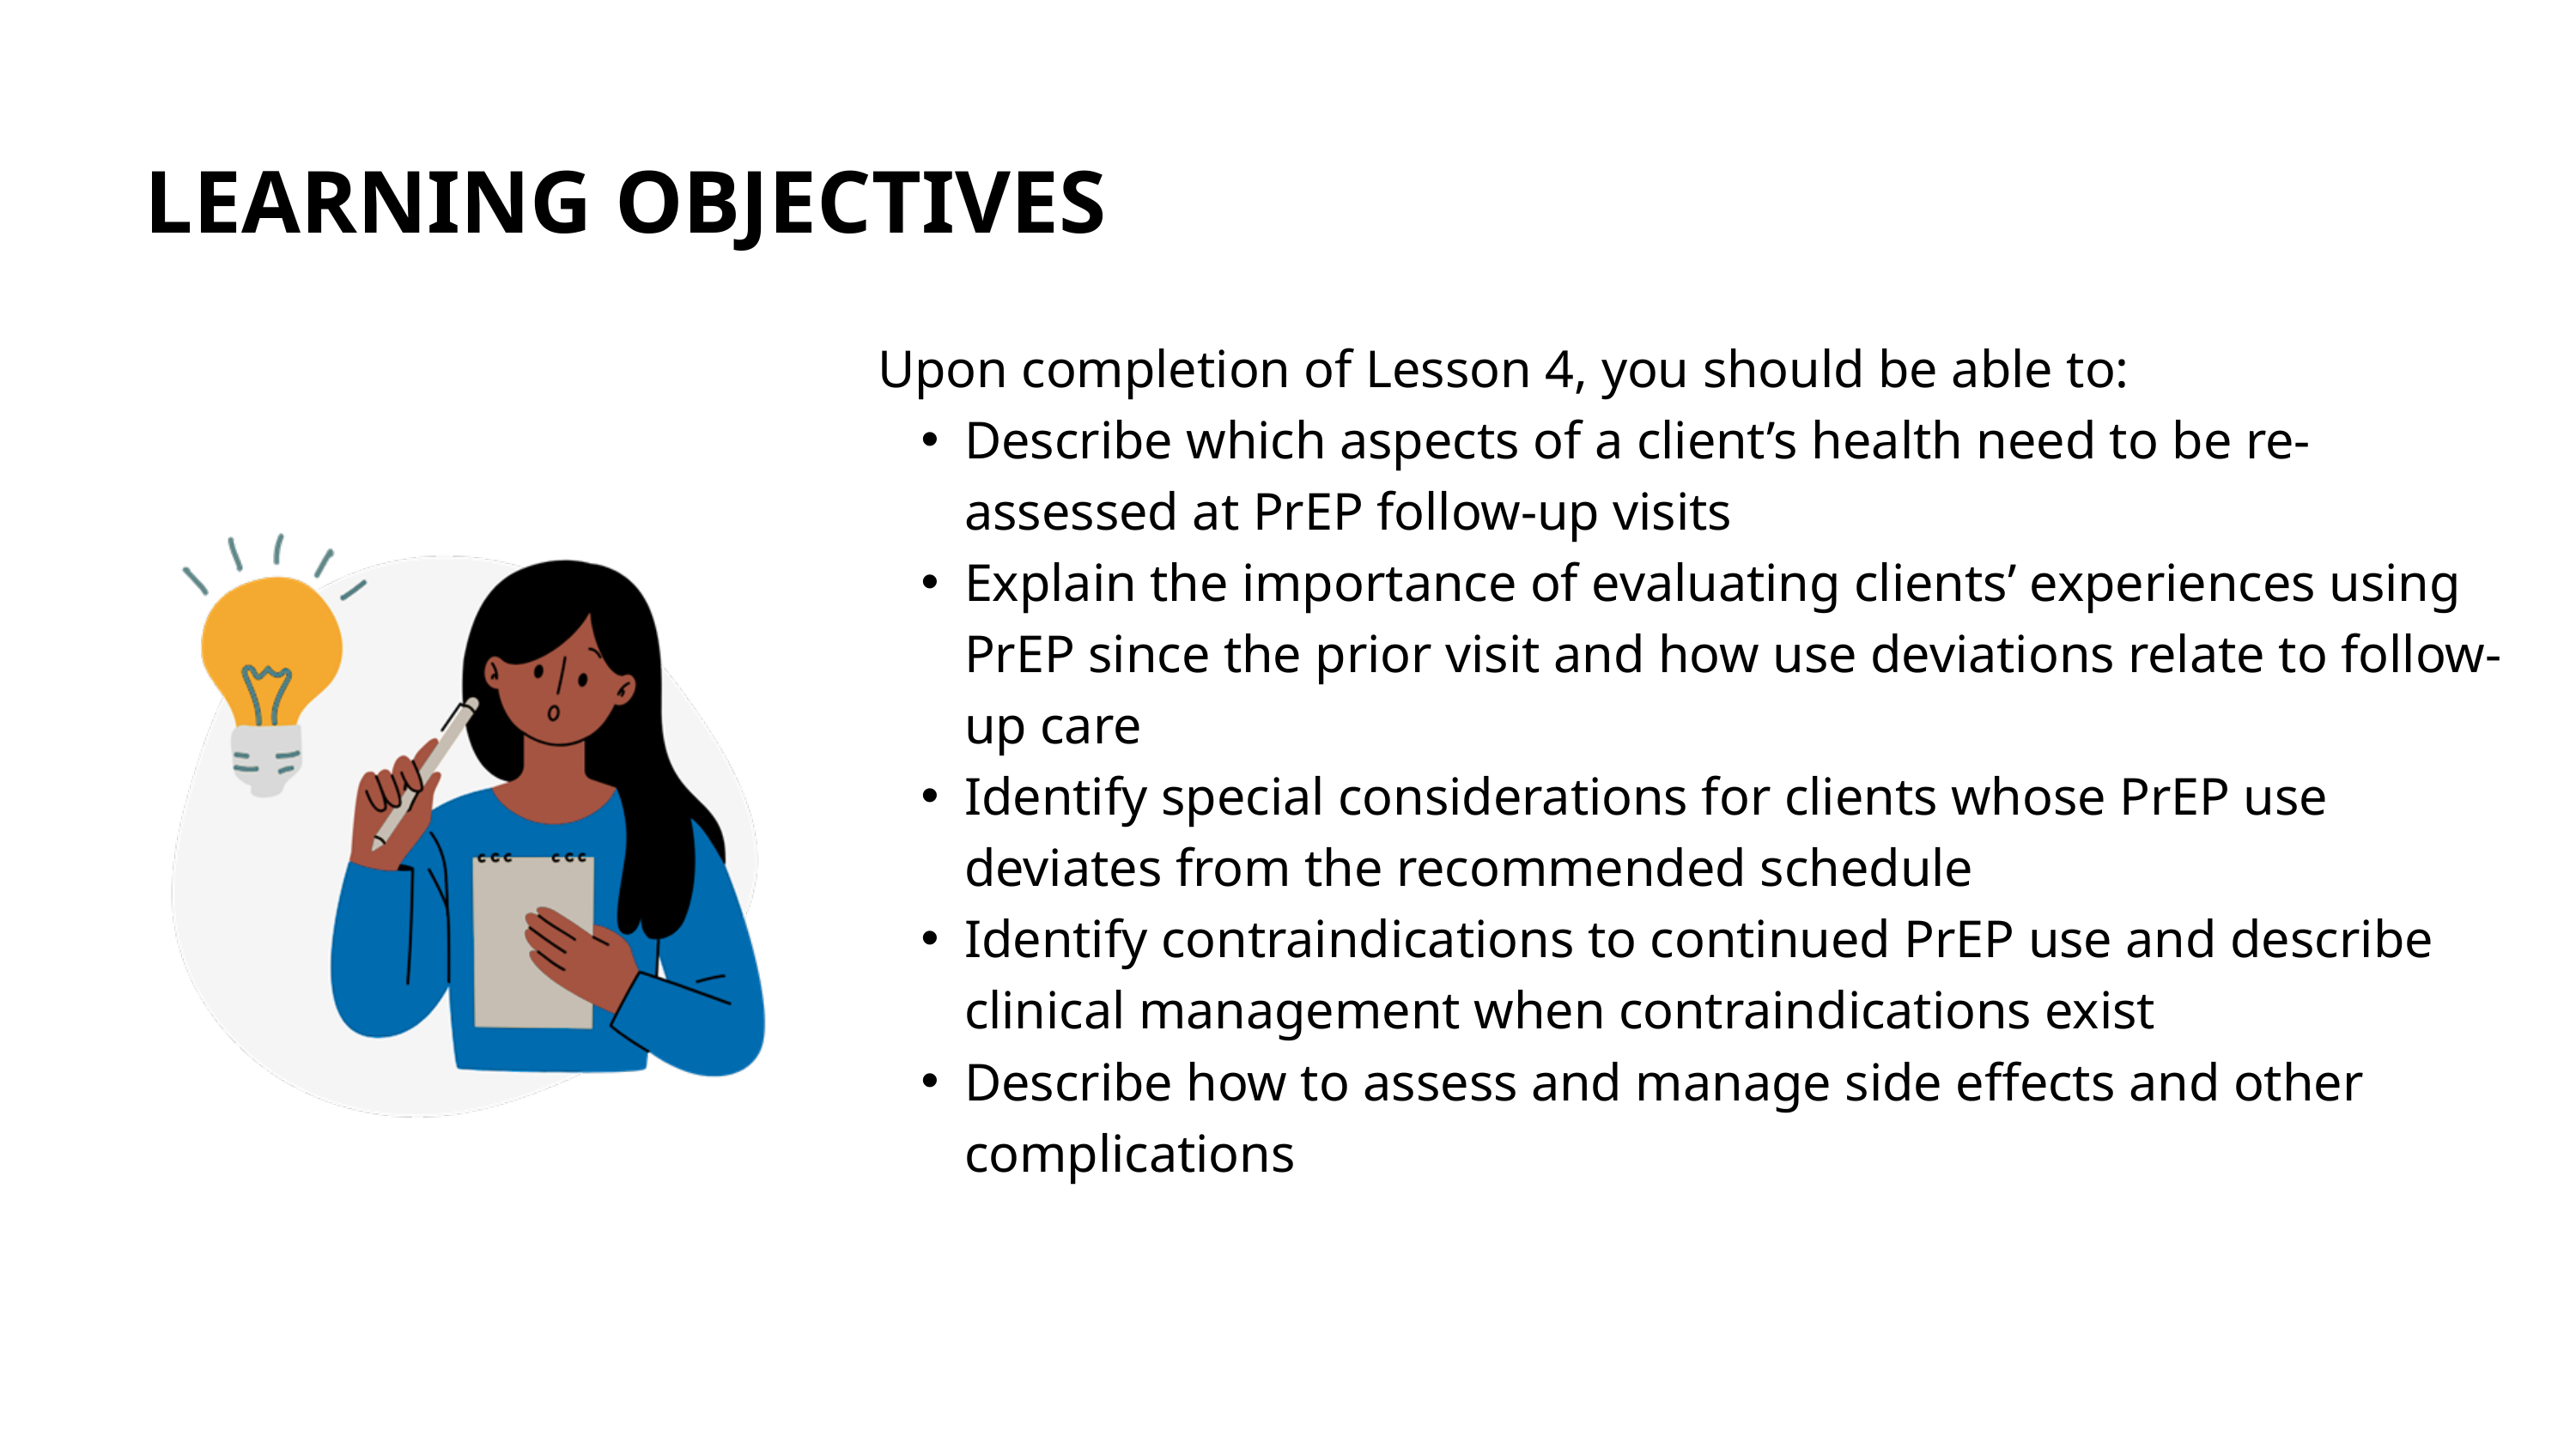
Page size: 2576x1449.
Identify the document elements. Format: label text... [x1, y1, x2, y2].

text_box [62, 379, 878, 1219]
text_box Upon completion of Lesson 4, you should be able to: Describe which aspects of a client’s health need to be re-assessed at PrEP follow-up visits Explain the importance of evaluating clients’ experiences using PrEP since the prior visit and how use deviations relate to follow-up care Identify special considerations for clients whose PrEP use deviates from the recommended schedule Identify contraindications to continued PrEP use and describe clinical management when contraindications exist Describe how to assess and manage side effects and other complications [878, 325, 2513, 1182]
text_box LEARNING OBJECTIVES [144, 130, 1676, 251]
